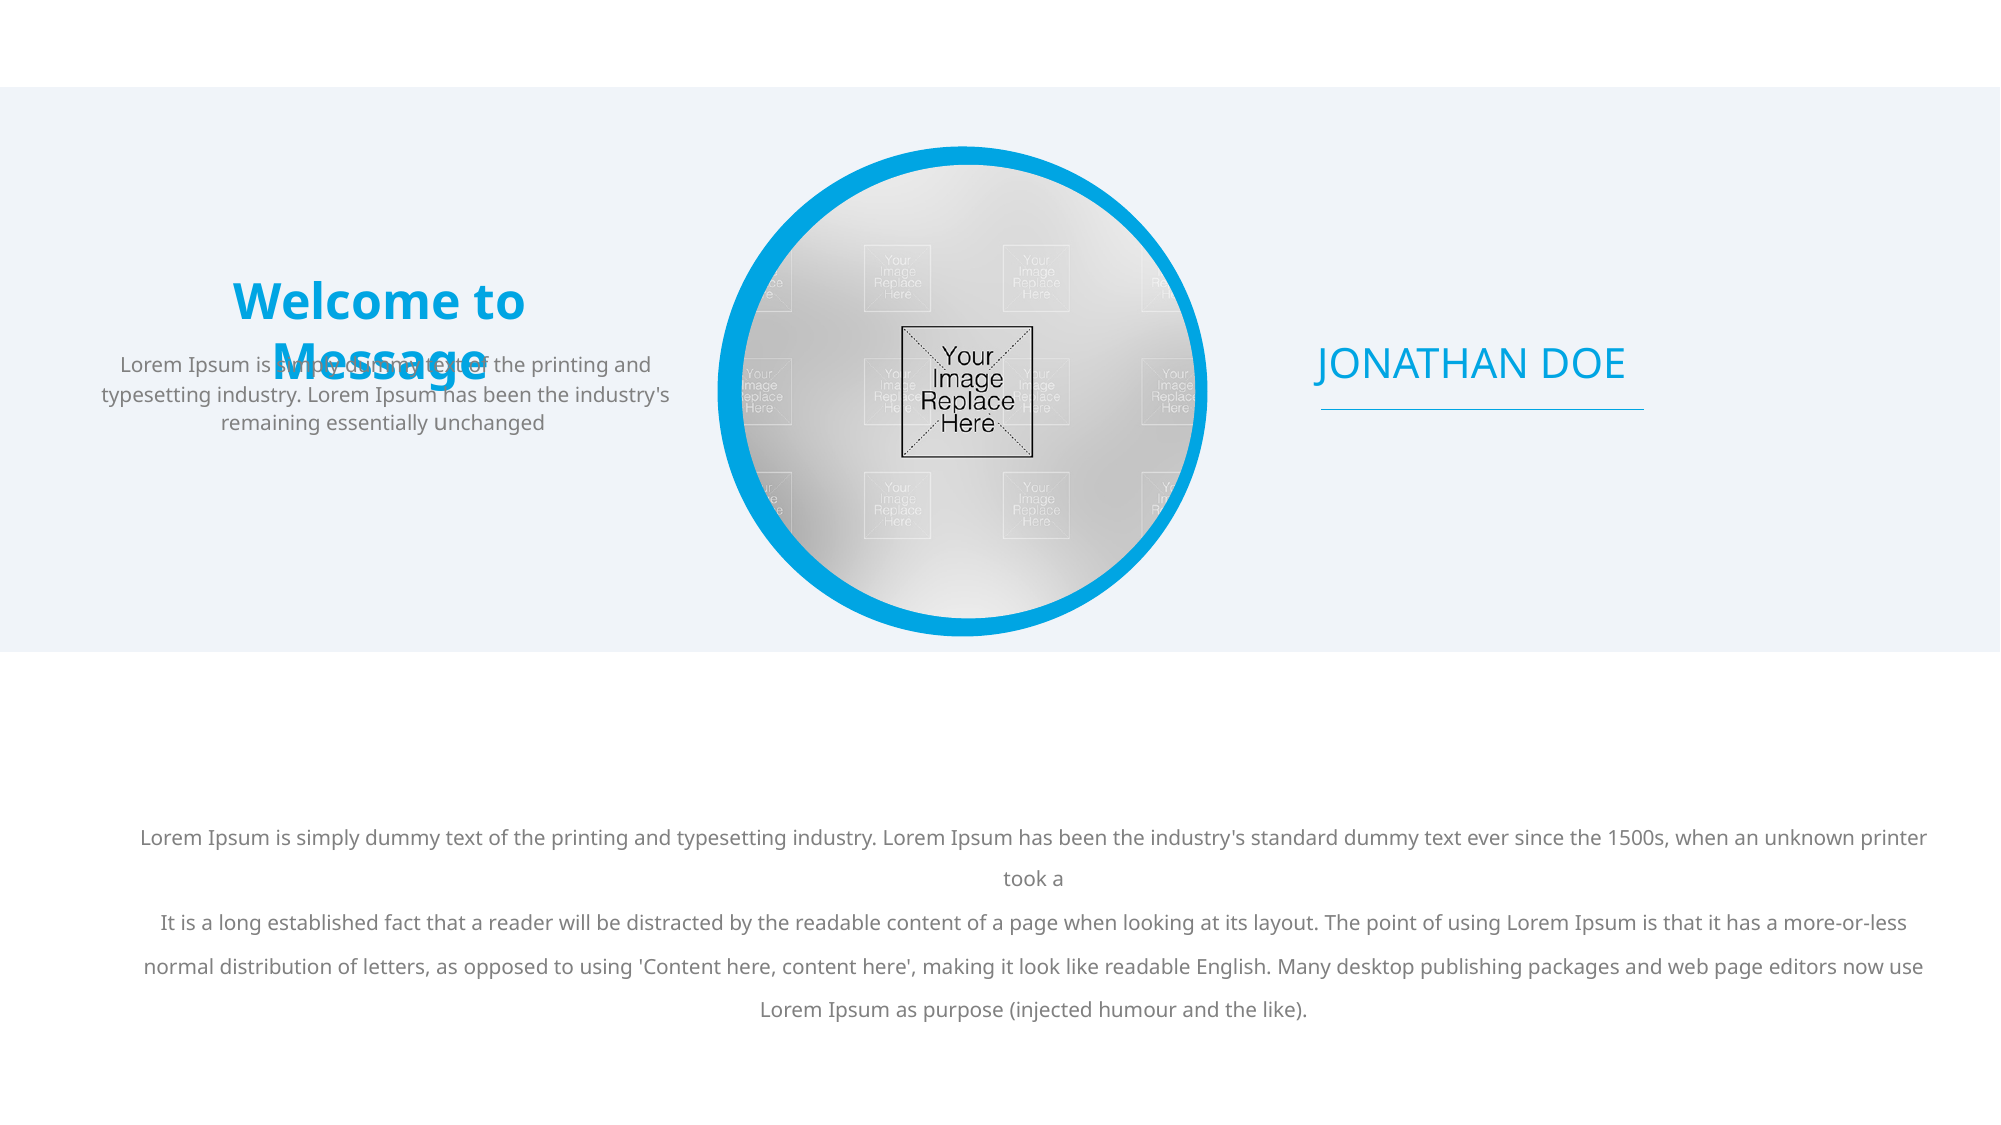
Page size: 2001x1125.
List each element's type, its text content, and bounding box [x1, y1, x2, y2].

text_box Lorem Ipsum is simply dummy text of the printing and typesetting industry. Lorem Ipsum has been the industry's standard dummy text ever since the 1500s, when an unknown printer took a It is a long established fact that a reader will be distracted by the readable content of a page when looking at its layout. The point of using Lorem Ipsum is that it has a more-or-less normal distribution of letters, as opposed to using 'Content here, content here', making it look like readable English. Many desktop publishing packages and web page editors now use Lorem Ipsum as purpose (injected humour and the like). [108, 800, 1960, 1030]
picture [0, 87, 2000, 652]
